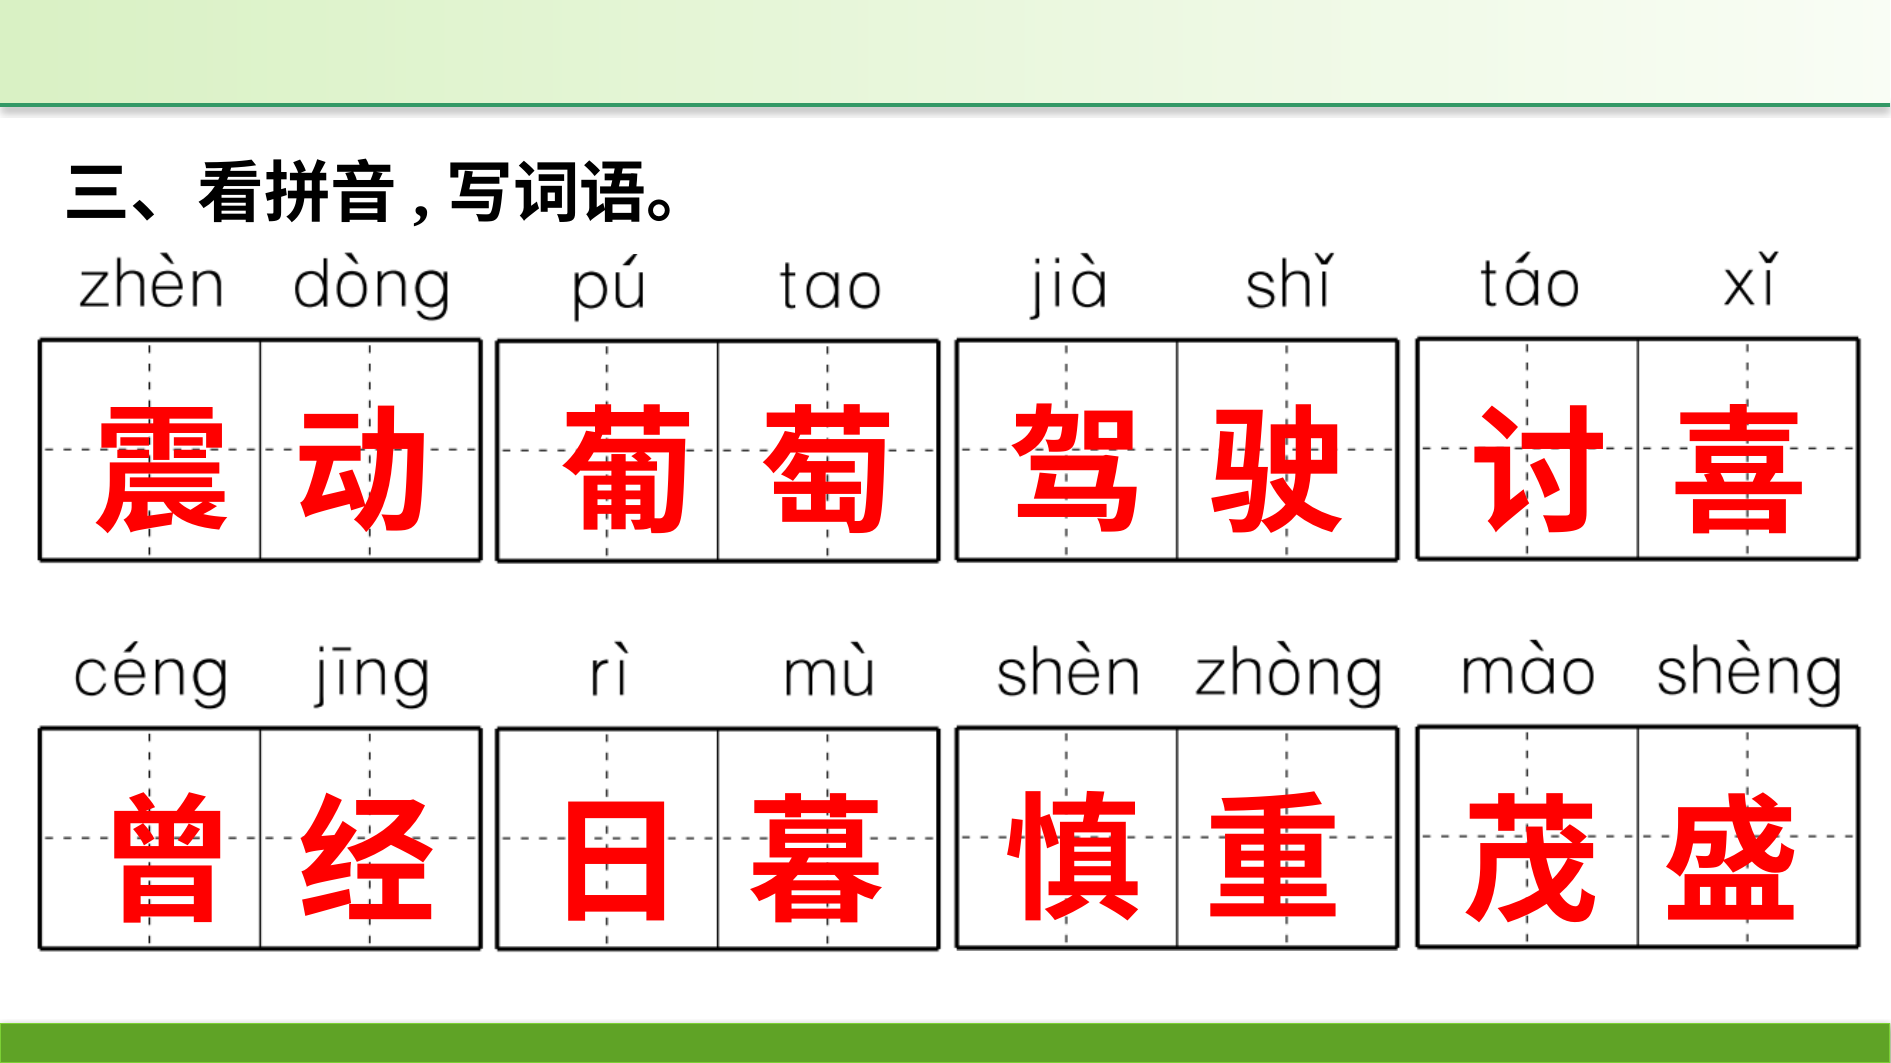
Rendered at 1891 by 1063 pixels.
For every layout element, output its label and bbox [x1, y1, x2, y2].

text_box [35, 126, 1867, 959]
